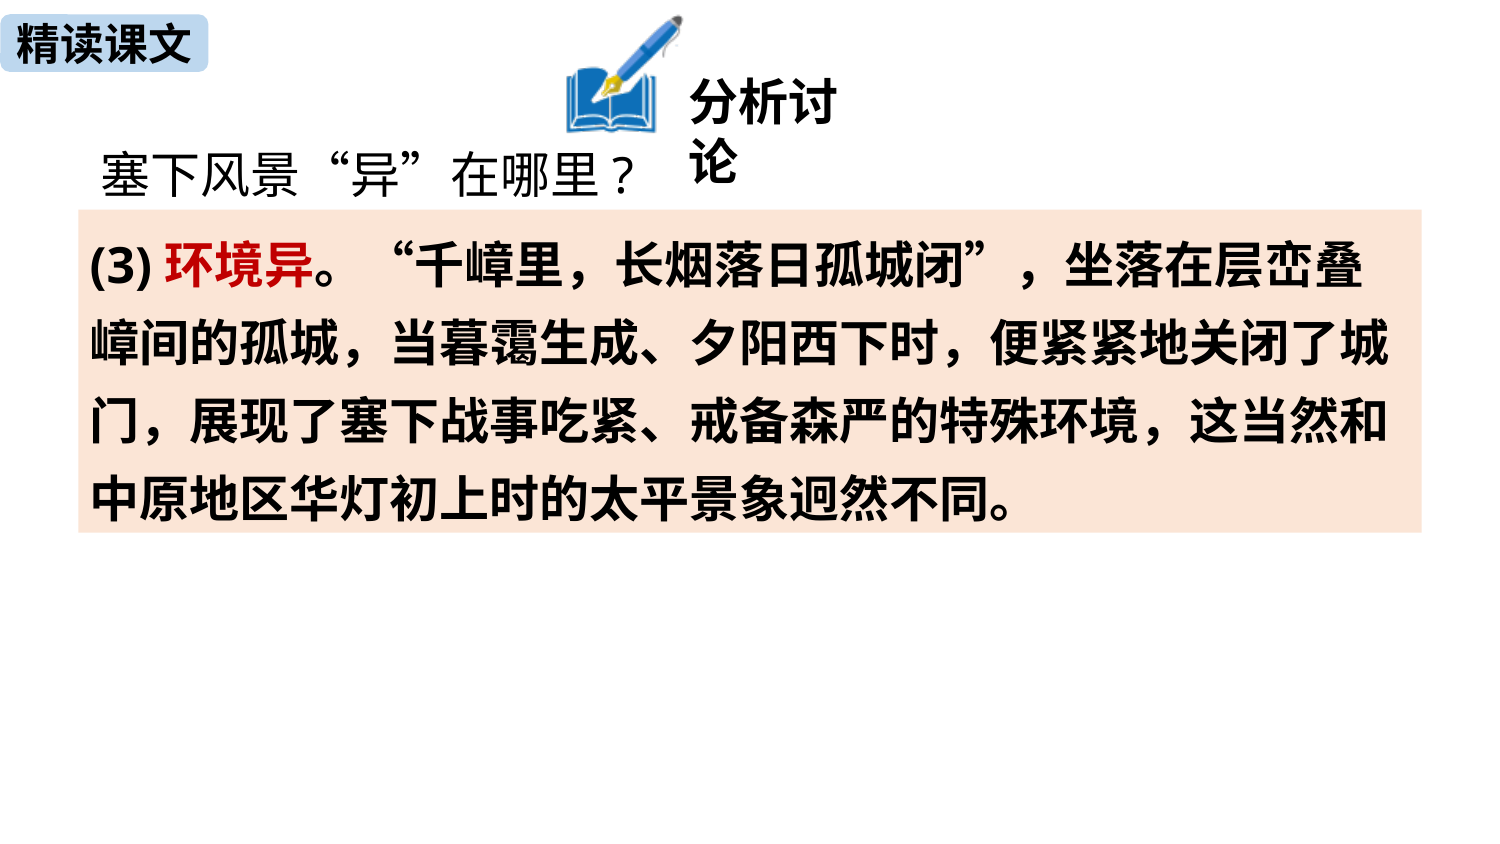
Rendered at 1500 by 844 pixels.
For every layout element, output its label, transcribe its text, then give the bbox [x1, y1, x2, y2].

text_box 分析讨论 [689, 61, 904, 141]
text_box 塞下风景“异”在哪里? [88, 129, 1365, 209]
picture [556, 12, 689, 141]
text_box (3)环境异。“千嶂里，长烟落日孤城闭”，坐落在层峦叠嶂间的孤城，当暮霭生成、夕阳西下时，便紧紧地关闭了城门，展现了塞下战事吃紧、戒备森严的特殊环境，这当然和中原地区华灯初上时的太平景象迥然不同。 [78, 209, 1422, 533]
text_box 精读课文 [0, 13, 210, 73]
